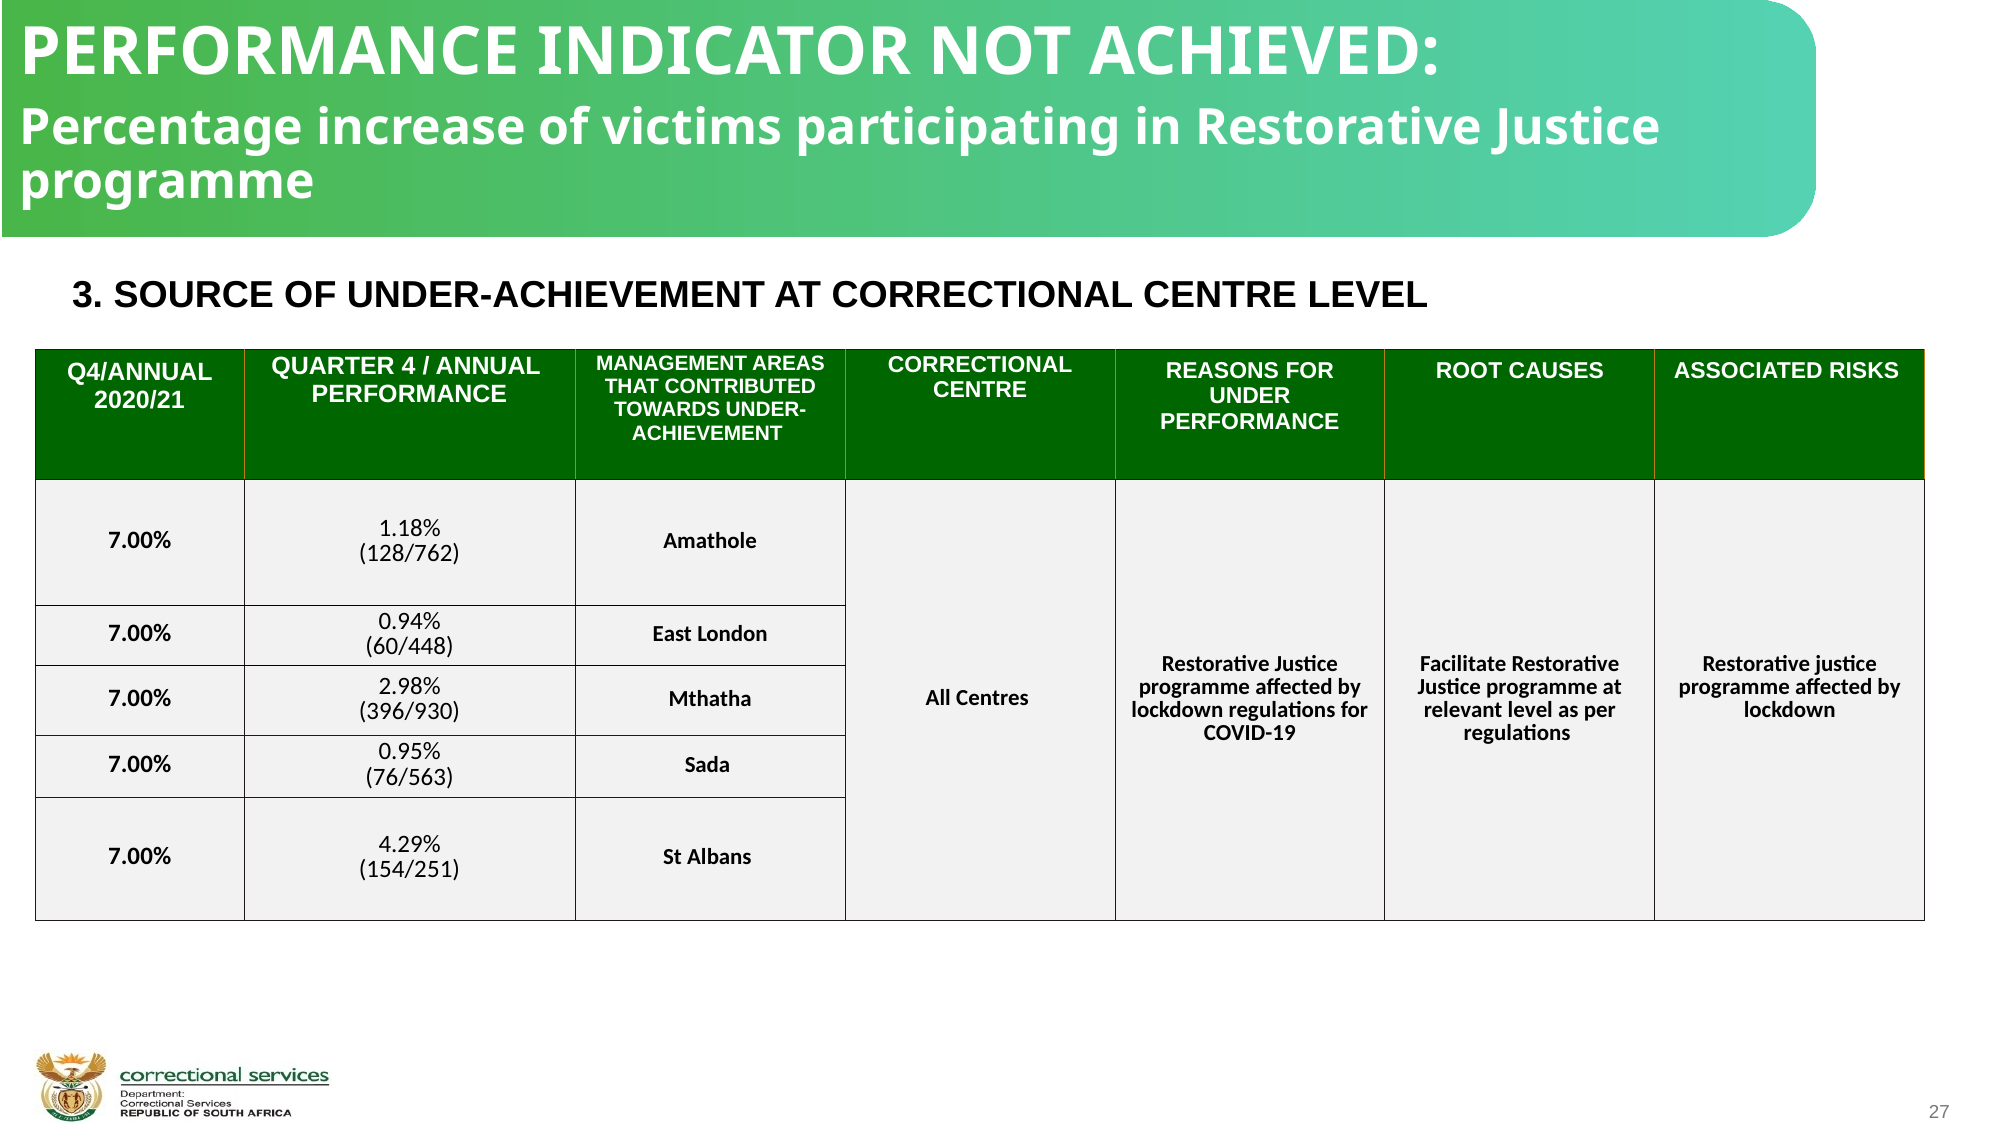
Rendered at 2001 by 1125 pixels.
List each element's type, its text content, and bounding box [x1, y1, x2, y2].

table_header REASONS FOR UNDER PERFORMANCE [1116, 350, 1384, 479]
table_cell 0.95% (76/563) [245, 736, 575, 797]
table_cell St Albans [576, 798, 845, 920]
text_box PERFORMANCE INDICATOR NOT ACHIEVED: Percentage increase of victims participating in Restorative Justice programme [4, 9, 1803, 96]
table_cell 7.00% [36, 606, 244, 665]
table_cell 1.18% (128/762) [245, 480, 575, 605]
table_header ROOT CAUSES [1385, 350, 1654, 479]
table_header QUARTER 4 / ANNUAL PERFORMANCE [245, 350, 575, 479]
text_box 3. SOURCE OF UNDER-ACHIEVEMENT AT CORRECTIONAL CENTRE LEVEL [4, 262, 1466, 323]
table_cell East London [576, 606, 845, 665]
table_cell 4.29% (154/251) [245, 798, 575, 920]
table_cell 0.94% (60/448) [245, 606, 575, 665]
table_cell 7.00% [36, 736, 244, 797]
table_cell Restorative justice programme affected by lockdown [1655, 480, 1924, 920]
table_cell Restorative Justice programme affected by lockdown regulations for COVID-19 [1116, 480, 1384, 920]
table_cell Facilitate Restorative Justice programme at relevant level as per regulations [1385, 480, 1654, 920]
table_cell 7.00% [36, 666, 244, 735]
text_box [2, 0, 1816, 237]
table_header ASSOCIATED RISKS [1655, 350, 1924, 479]
table_cell Mthatha [576, 666, 845, 735]
table_cell 2.98% (396/930) [245, 666, 575, 735]
table_header Q4/ANNUAL 2020/21 [36, 350, 244, 479]
table_cell 7.00% [36, 798, 244, 920]
table_cell All Centres [846, 480, 1115, 920]
table_cell Amathole [576, 480, 845, 605]
picture [33, 1049, 332, 1123]
table_cell Sada [576, 736, 845, 797]
table_cell 7.00% [36, 480, 244, 605]
table_header CORRECTIONAL CENTRE [846, 350, 1115, 479]
table_header MANAGEMENT AREAS THAT CONTRIBUTED TOWARDS UNDER-ACHIEVEMENT [576, 350, 845, 479]
